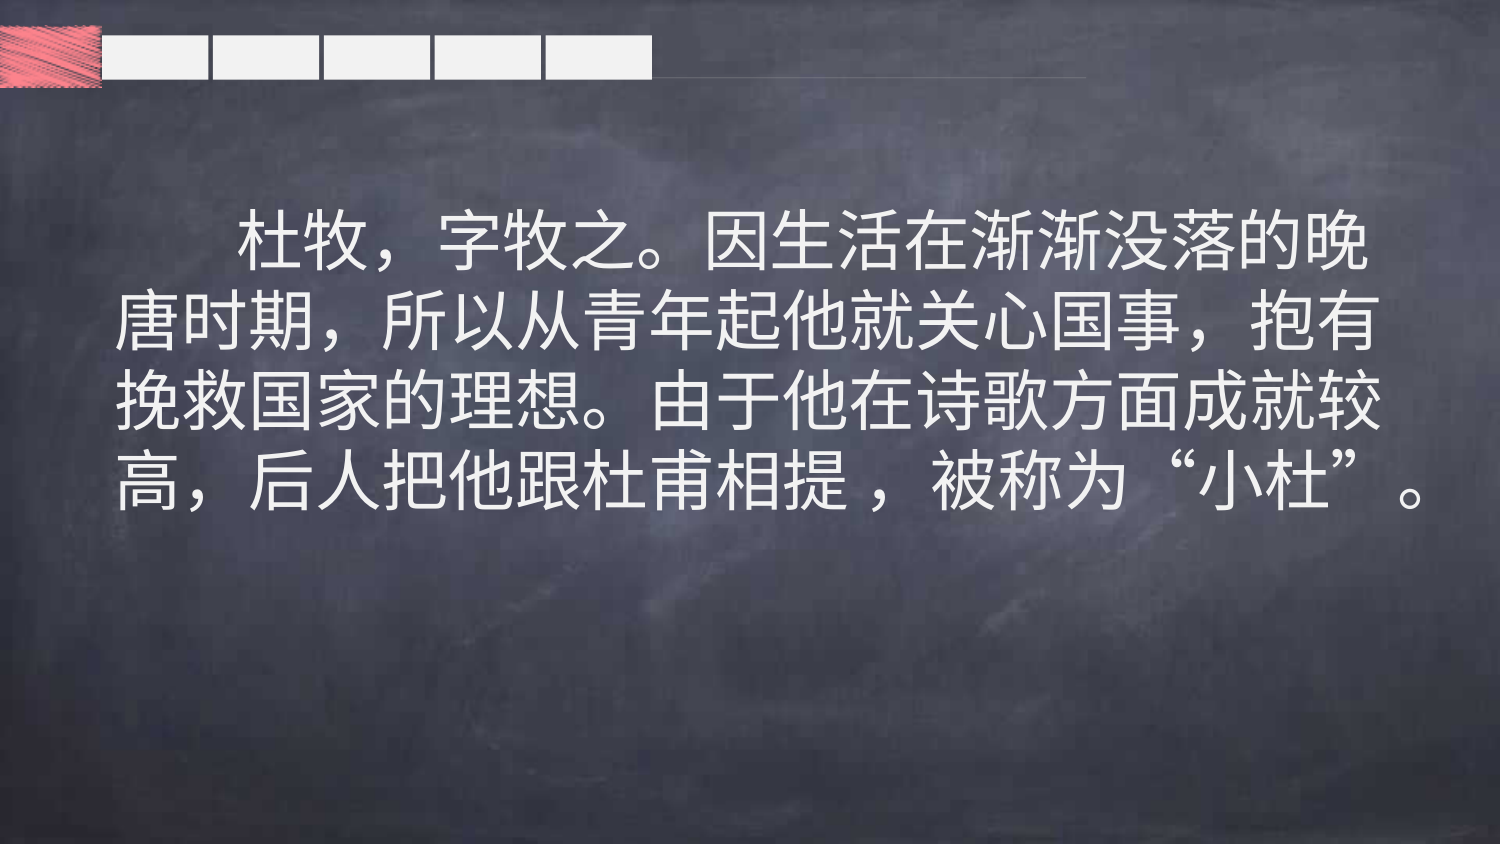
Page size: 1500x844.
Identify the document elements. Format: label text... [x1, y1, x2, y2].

text_box 杜牧，字牧之。因生活在渐渐没落的晚唐时期，所以从青年起他就关心国事，抱有挽救国家的理想。由于他在诗歌方面成就较高，后人把他跟杜甫相提 ，被称为“小杜”。 [100, 191, 1436, 527]
picture [0, 0, 1500, 844]
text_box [0, 25, 1087, 104]
